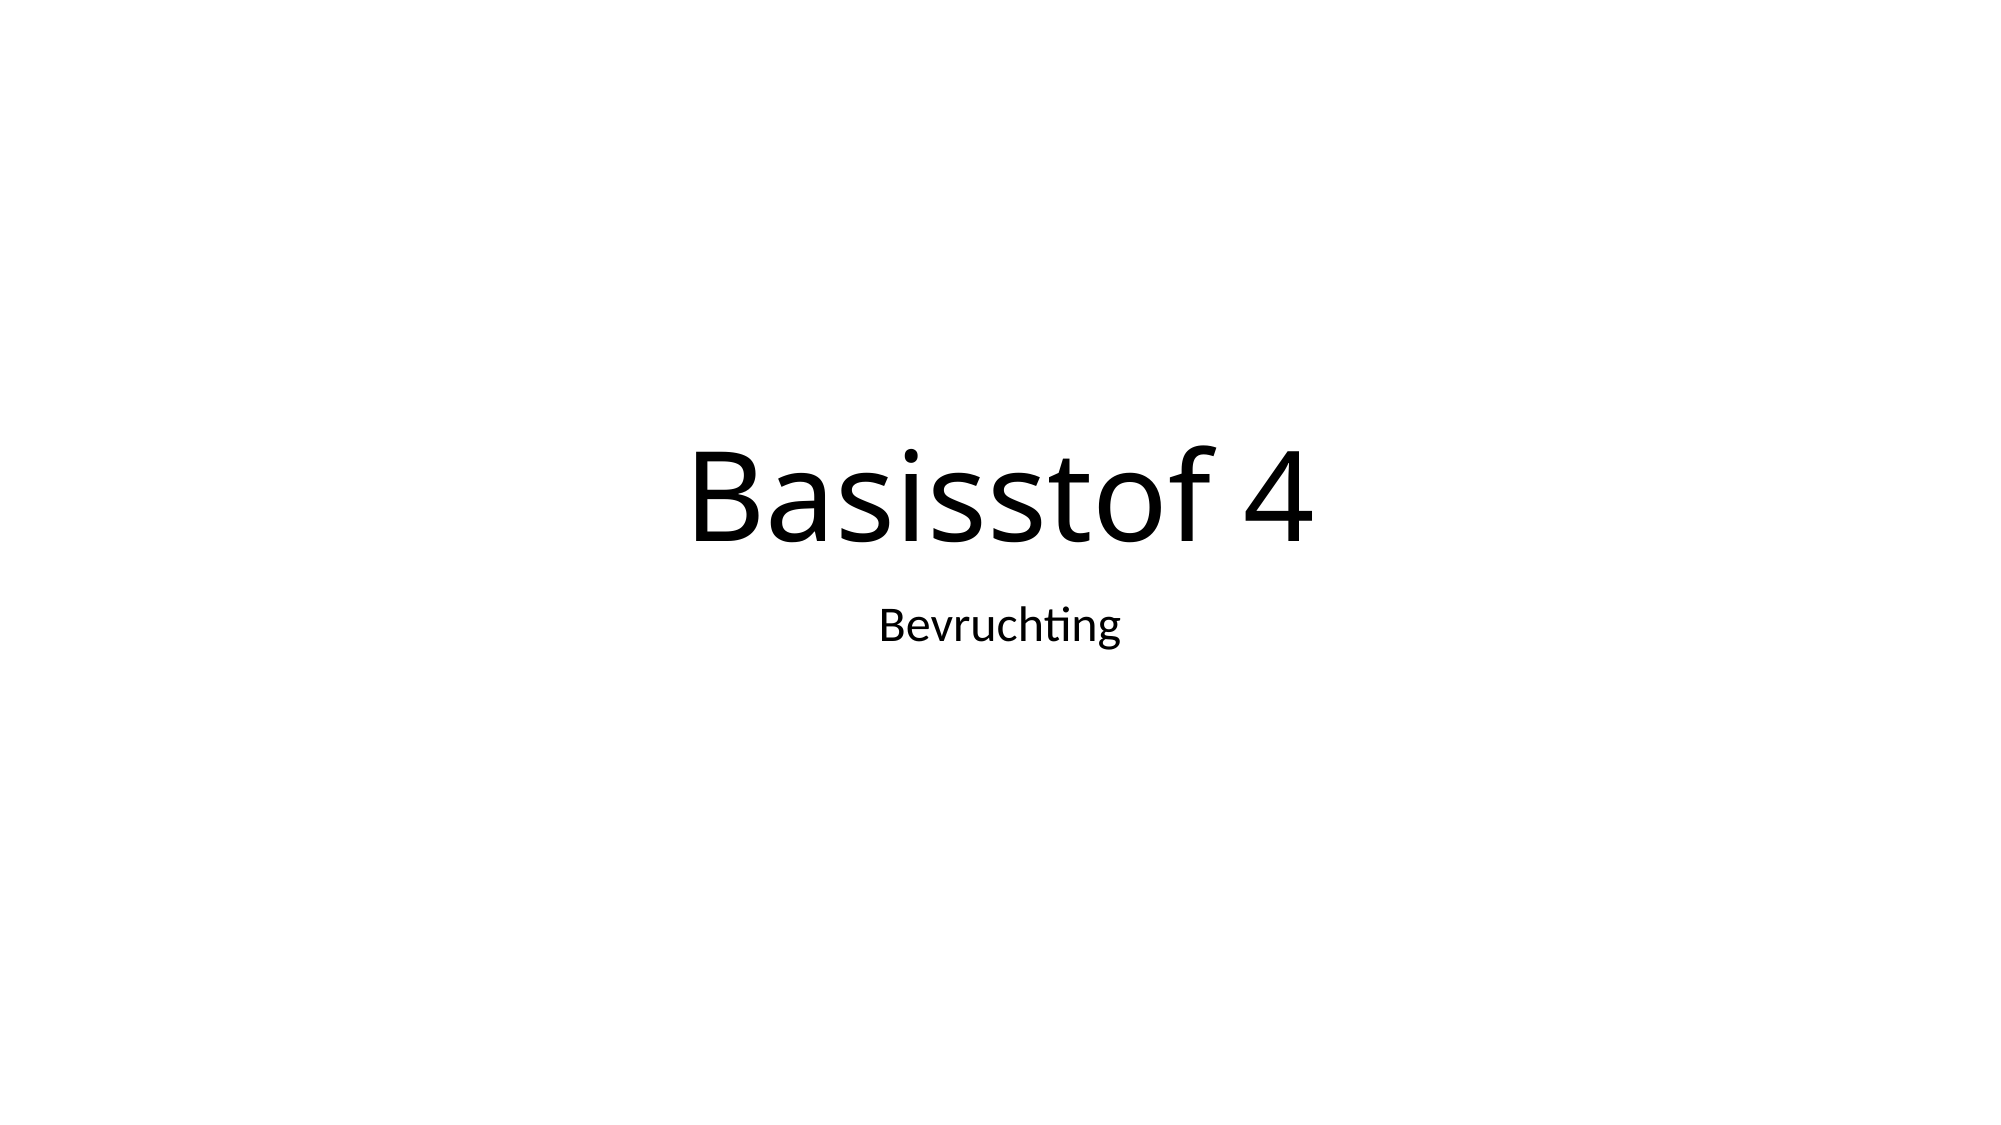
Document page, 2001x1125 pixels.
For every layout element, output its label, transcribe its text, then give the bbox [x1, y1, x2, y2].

subtitle Bevruchting [249, 590, 1750, 863]
title Basisstof 4 [249, 184, 1750, 576]
